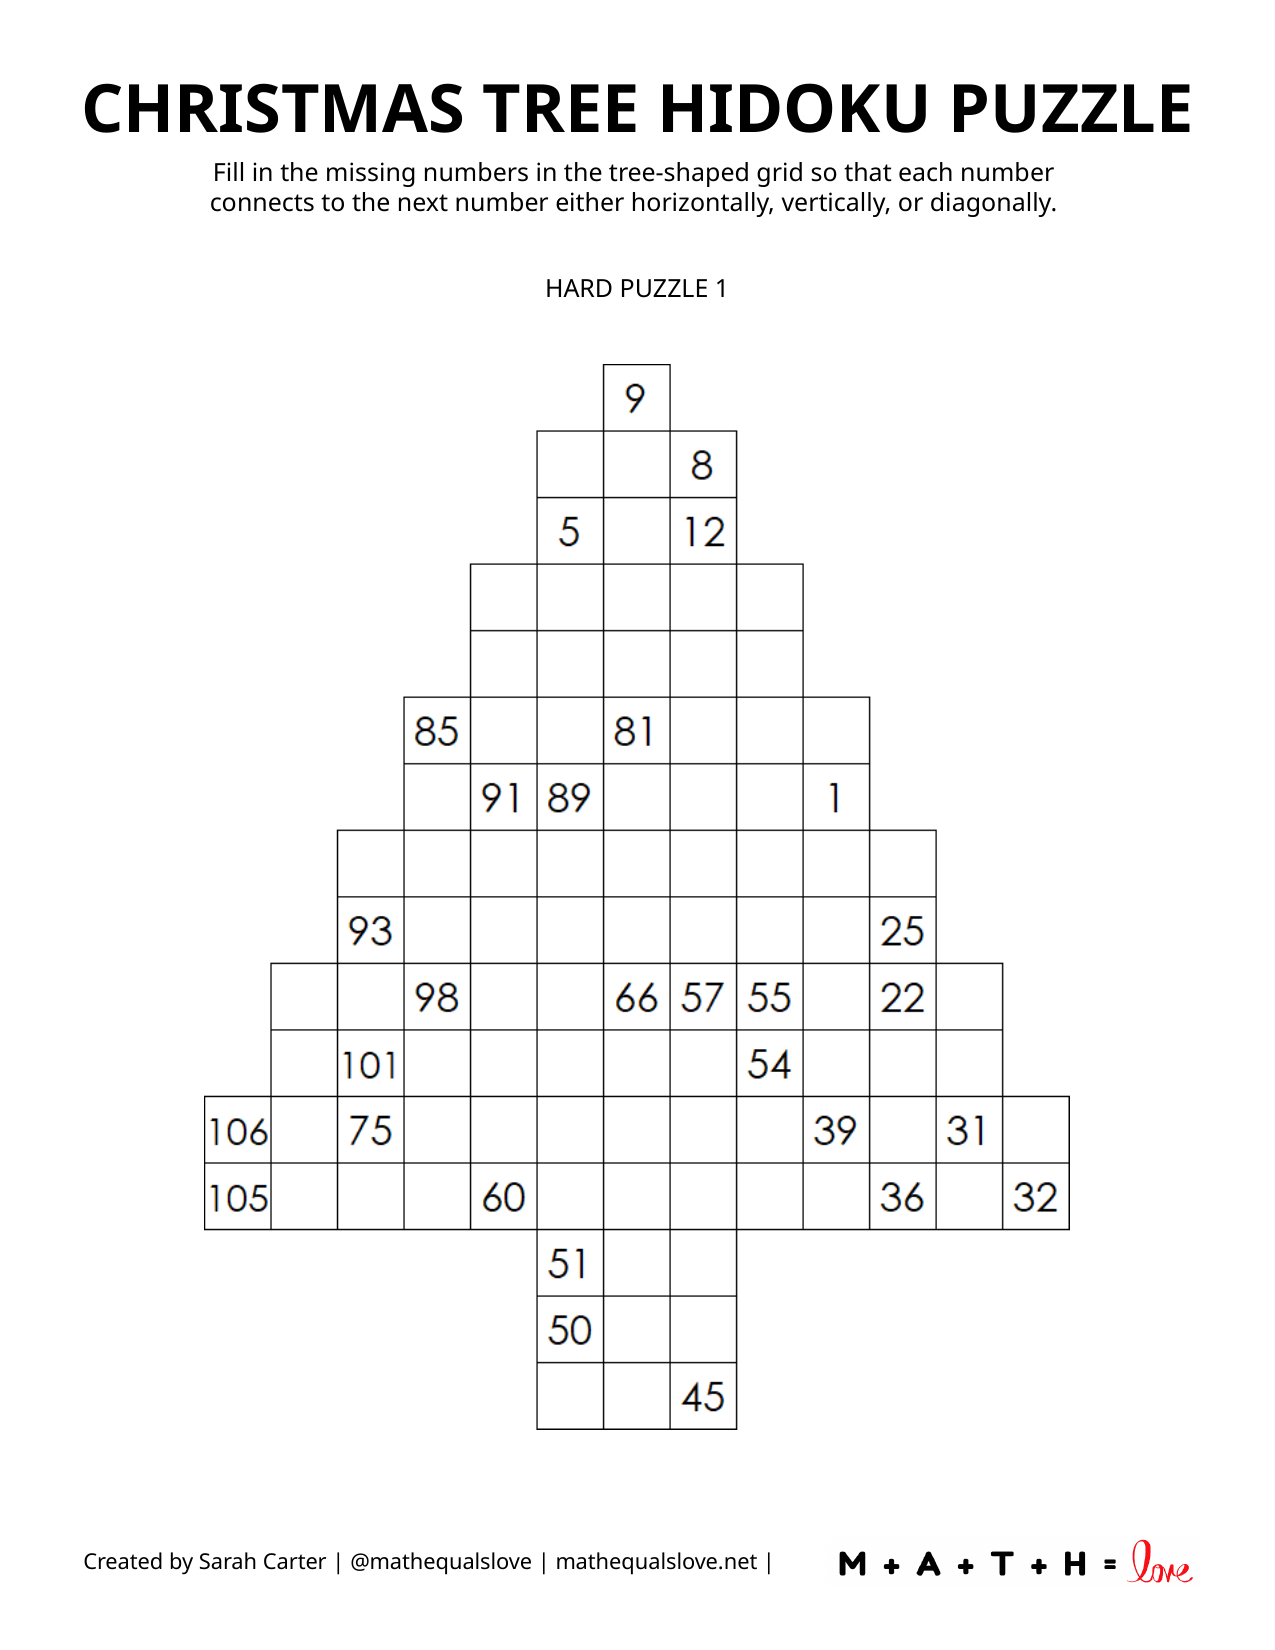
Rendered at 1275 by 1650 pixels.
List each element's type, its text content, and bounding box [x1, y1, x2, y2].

picture [203, 364, 1070, 1430]
text_box CHRISTMAS TREE HIDOKU PUZZLE [66, 58, 1211, 148]
text_box Fill in the missing numbers in the tree-shaped grid so that each number connects to the next number either horizontally, vertically, or diagonally. [0, 148, 1275, 224]
text_box HARD PUZZLE 1 [205, 272, 1070, 324]
text_box Created by Sarah Carter | @mathequalslove | mathequalslove.net | [68, 1540, 826, 1582]
picture [826, 1536, 1203, 1588]
